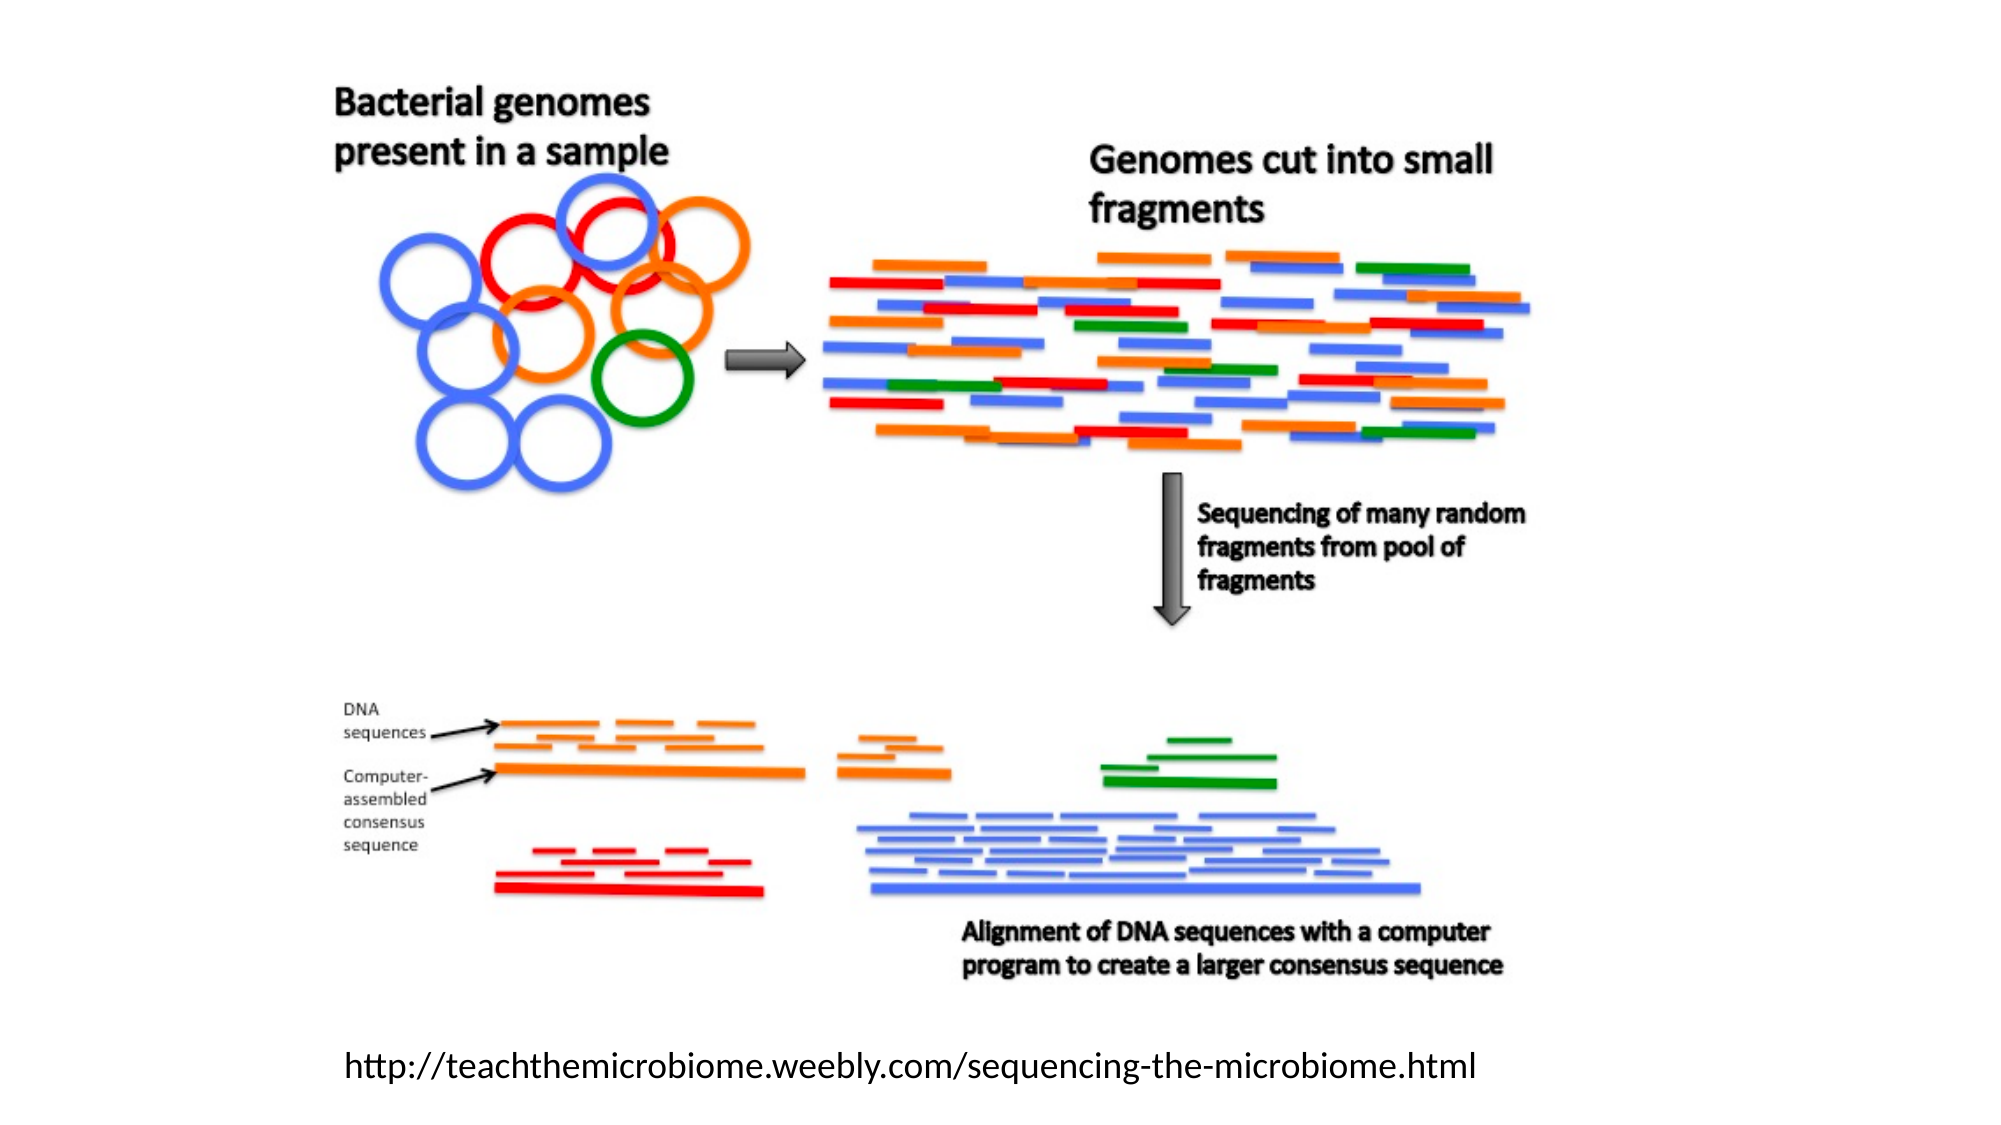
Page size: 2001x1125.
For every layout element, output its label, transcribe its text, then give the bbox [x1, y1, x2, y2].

picture [317, 70, 1583, 1020]
text_box http://teachthemicrobiome.weebly.com/sequencing-the-microbiome.html [329, 1033, 1679, 1094]
